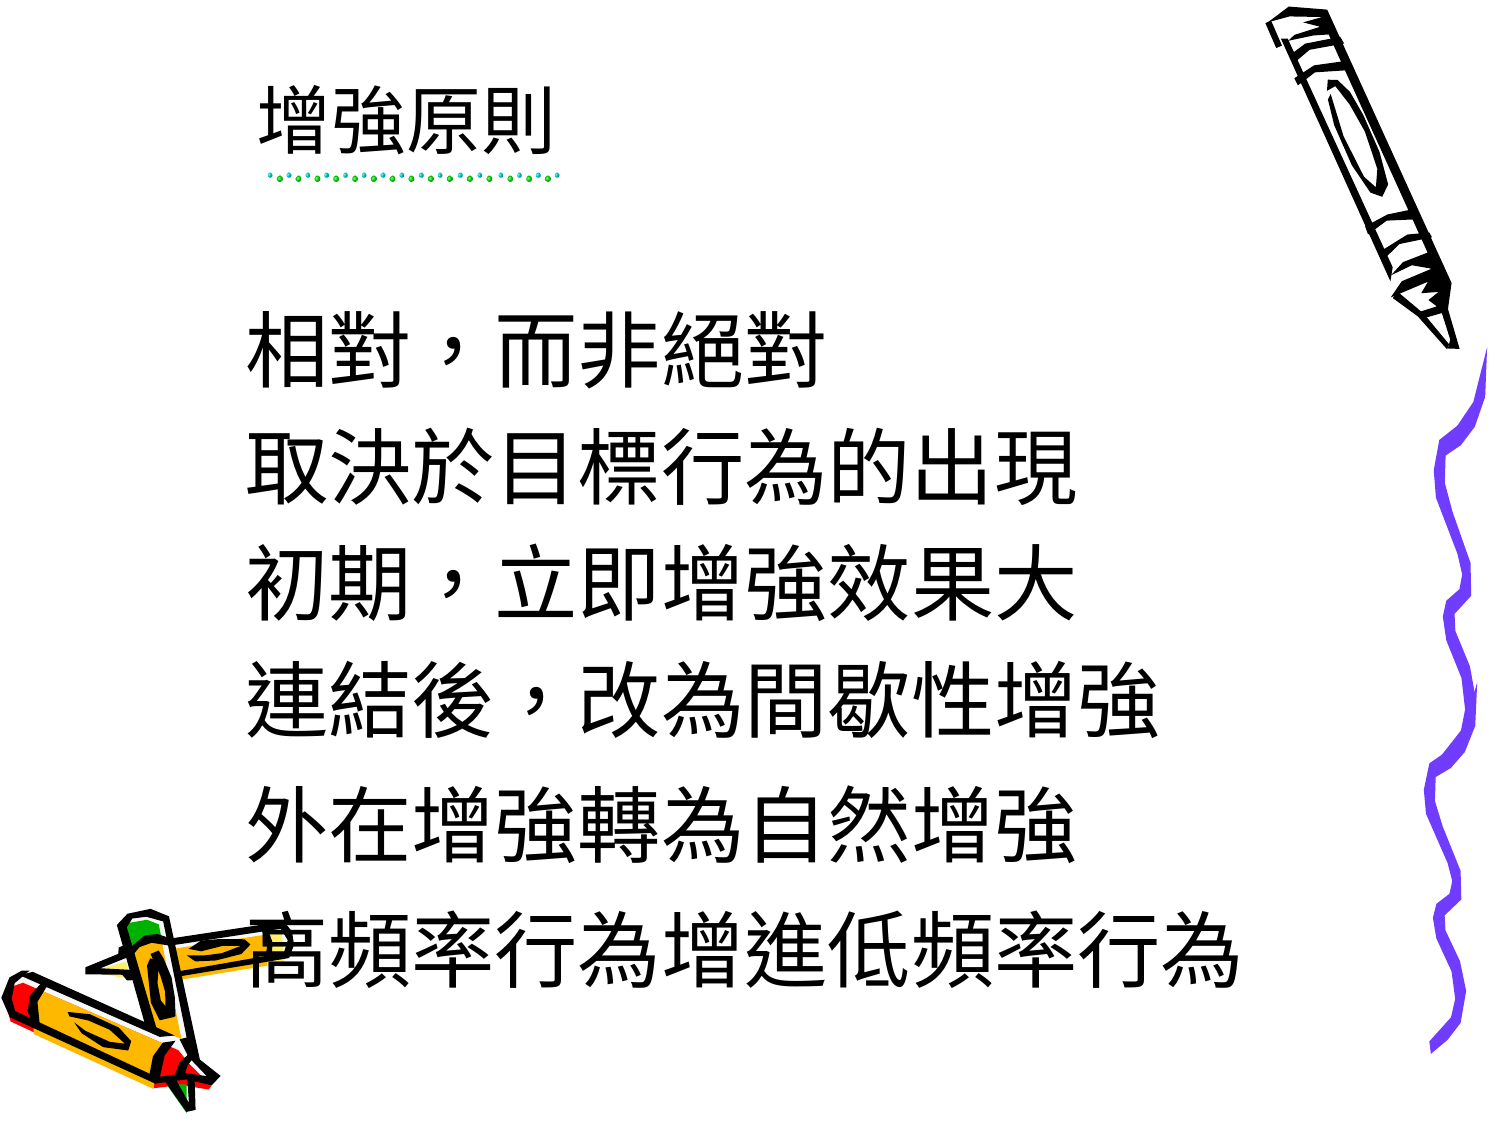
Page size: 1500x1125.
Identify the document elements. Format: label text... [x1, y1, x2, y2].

text_box [17, 42, 644, 173]
text_box 相對，而非絕對 取決於目標行為的出現 初期，立即增強效果大 連結後，改為間歇性增強 外在增強轉為自然增強 高頻率行為增進低頻率行為 [230, 290, 1365, 1125]
text_box 增強原則 [242, 66, 750, 172]
picture [265, 169, 562, 184]
